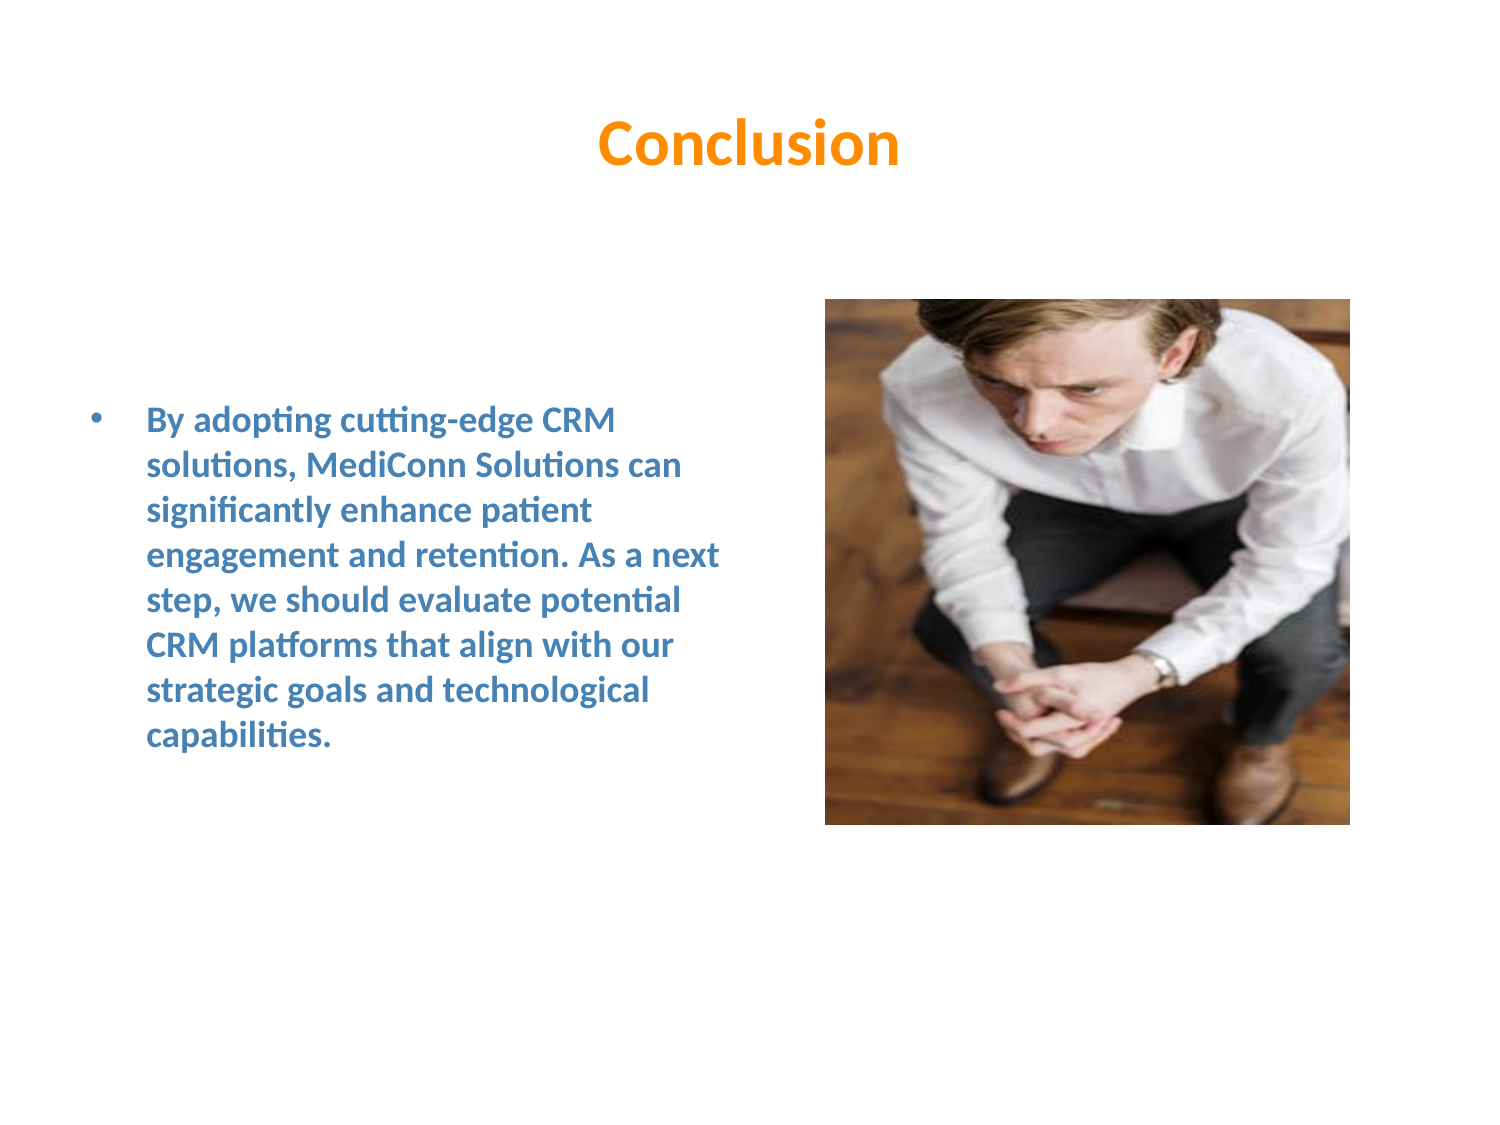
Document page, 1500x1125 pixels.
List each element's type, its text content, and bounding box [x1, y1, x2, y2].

picture [824, 299, 1351, 826]
title Conclusion [75, 45, 1425, 233]
list By adopting cutting-edge CRM solutions, MediConn Solutions can significantly enhance patient engagement and retention. As a next step, we should evaluate potential CRM platforms that align with our strategic goals and technological capabilities. [75, 299, 750, 900]
